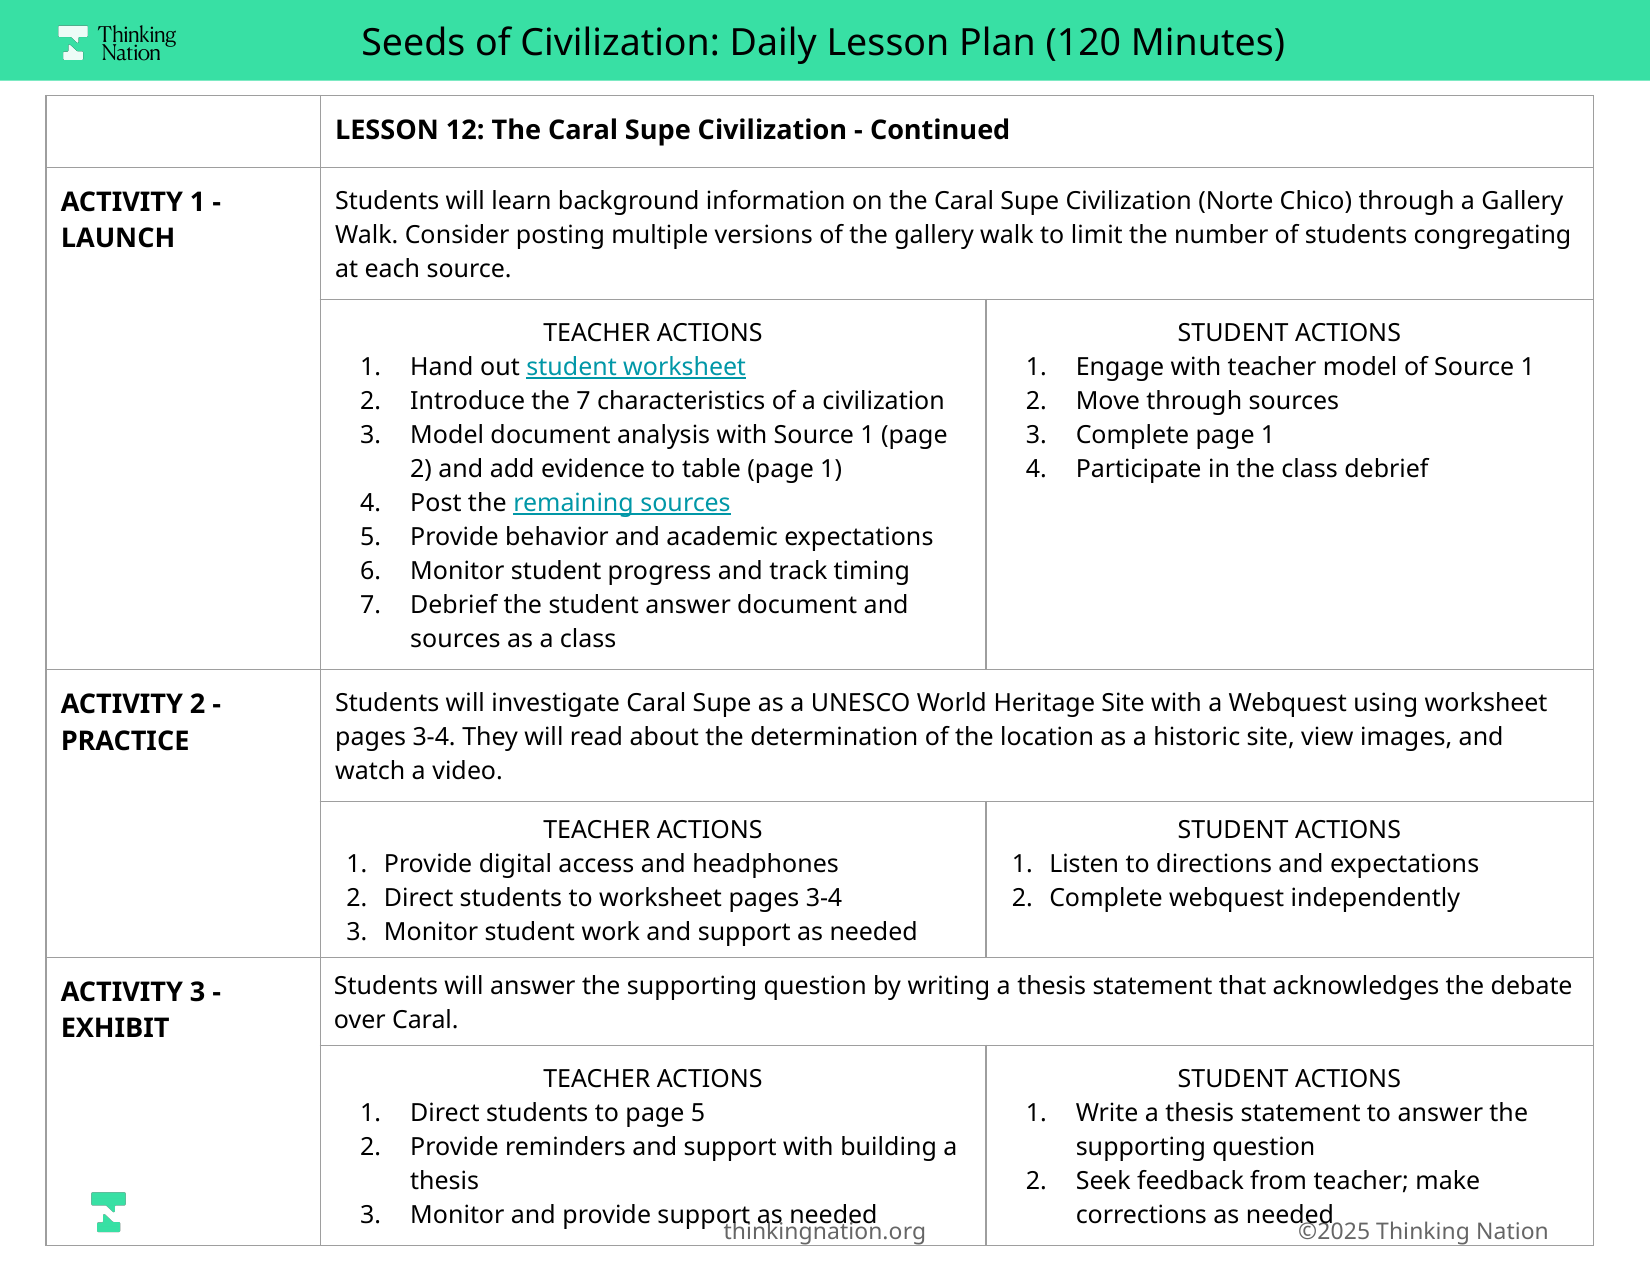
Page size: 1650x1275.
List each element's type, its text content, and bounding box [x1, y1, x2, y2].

table_cell ACTIVITY 2 - PRACTICE [47, 670, 320, 957]
table_cell TEACHER ACTIONS Direct students to page 5 Provide reminders and support with building a thesis Monitor and provide support as needed [321, 1046, 985, 1245]
table_header LESSON 12: The Caral Supe Civilization - Continued [321, 96, 1593, 167]
table_cell STUDENT ACTIONS Engage with teacher model of Source 1 Move through sources Complete page 1 Participate in the class debrief [987, 300, 1593, 669]
picture [80, 1184, 136, 1240]
table_header [47, 96, 320, 167]
table_cell Students will answer the supporting question by writing a thesis statement that acknowledges the debate over Caral. [321, 958, 1593, 1045]
table_cell Students will investigate Caral Supe as a UNESCO World Heritage Site with a Webquest using worksheet pages 3-4. They will read about the determination of the location as a historic site, view images, and watch a video. [321, 670, 1593, 801]
picture [45, 14, 180, 85]
table_cell STUDENT ACTIONS Write a thesis statement to answer the supporting question Seek feedback from teacher; make corrections as needed [987, 1046, 1593, 1245]
table_cell TEACHER ACTIONS Hand out student worksheet Introduce the 7 characteristics of a civilization Model document analysis with Source 1 (page 2) and add evidence to table (page 1) Post the remaining sources Provide behavior and academic expectations Monitor student progress and track timing Debrief the student answer document and sources as a class [321, 300, 985, 669]
table_cell STUDENT ACTIONS Listen to directions and expectations Complete webquest independently [987, 802, 1593, 957]
table_cell Students will learn background information on the Caral Supe Civilization (Norte Chico) through a Gallery Walk. Consider posting multiple versions of the gallery walk to limit the number of students congregating at each source. [321, 168, 1593, 299]
table_cell ACTIVITY 3 - EXHIBIT [47, 958, 320, 1245]
text_box Seeds of Civilization: Daily Lesson Plan (120 Minutes) [0, 0, 1650, 81]
table_cell ACTIVITY 1 - LAUNCH [47, 168, 320, 669]
table_cell TEACHER ACTIONS Provide digital access and headphones Direct students to worksheet pages 3-4 Monitor student work and support as needed [321, 802, 985, 957]
